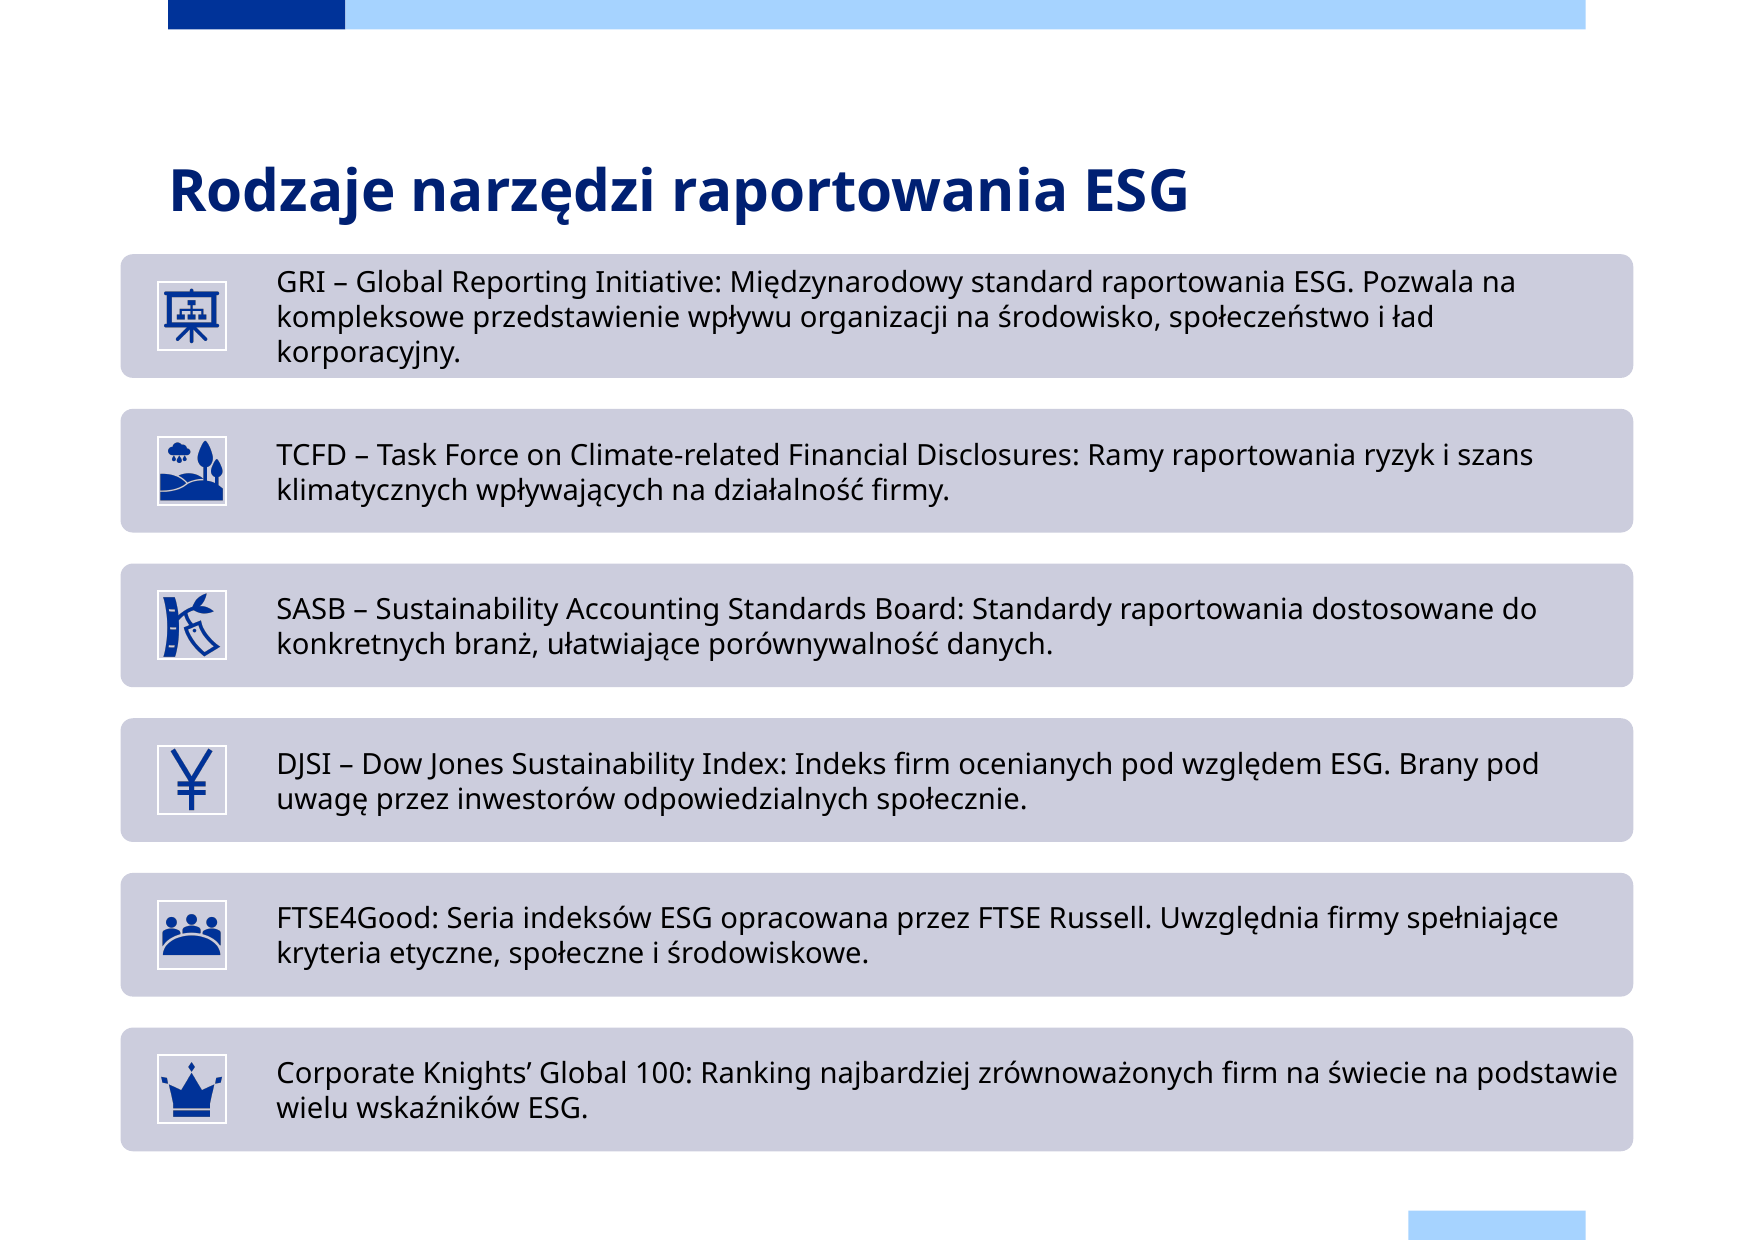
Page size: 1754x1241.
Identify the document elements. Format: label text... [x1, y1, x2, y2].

title Rodzaje narzędzi raportowania ESG [168, 147, 1586, 253]
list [120, 253, 1634, 1152]
